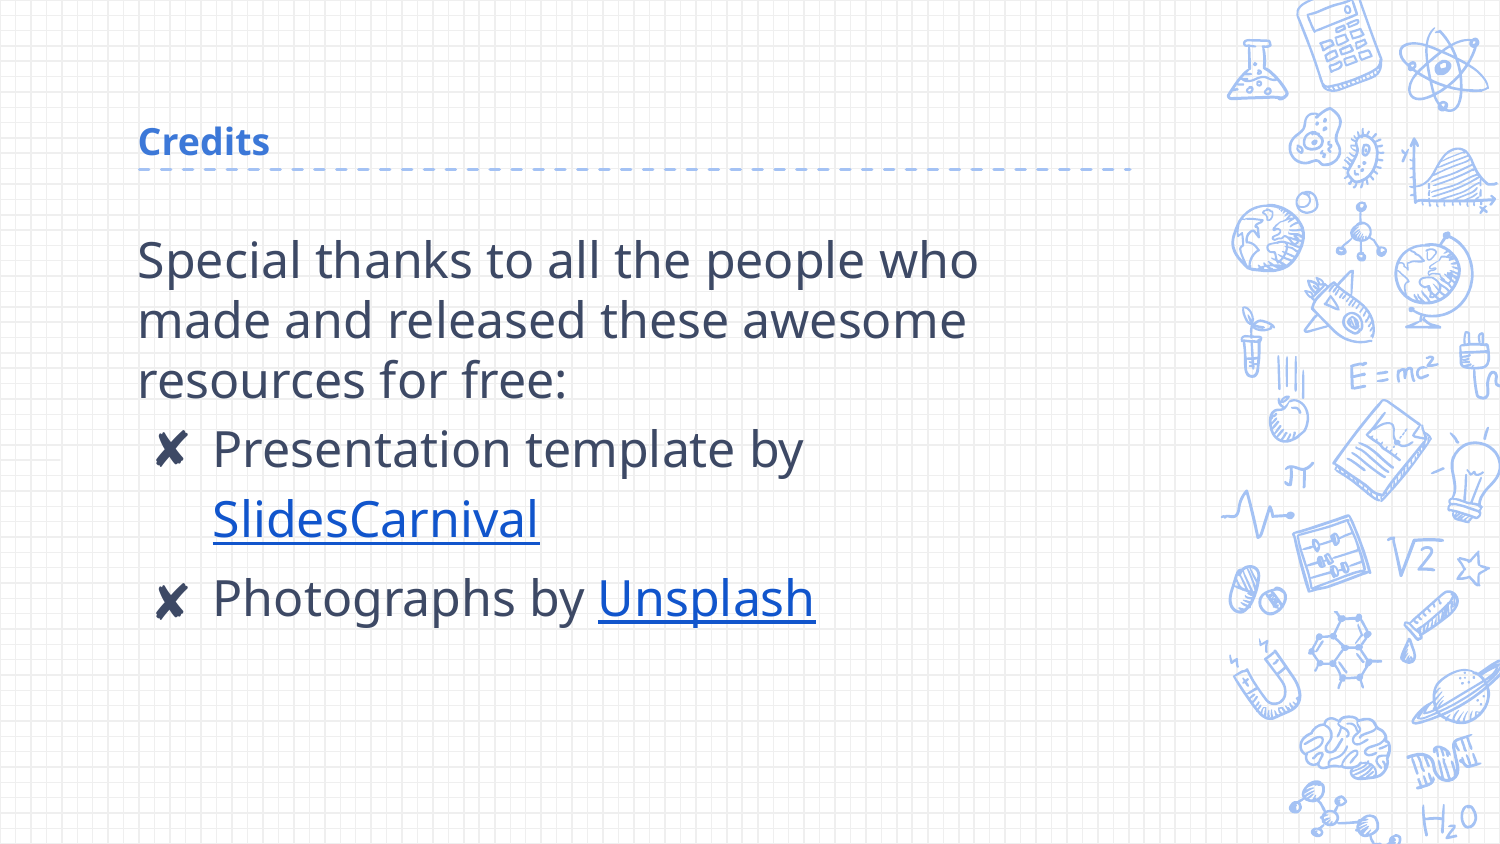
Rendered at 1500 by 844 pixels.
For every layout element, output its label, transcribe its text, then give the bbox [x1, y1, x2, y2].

list Special thanks to all the people who made and released these awesome resources for free: Presentation template by SlidesCarnival Photographs by Unsplash [122, 213, 1130, 806]
title Credits [122, 36, 1130, 178]
